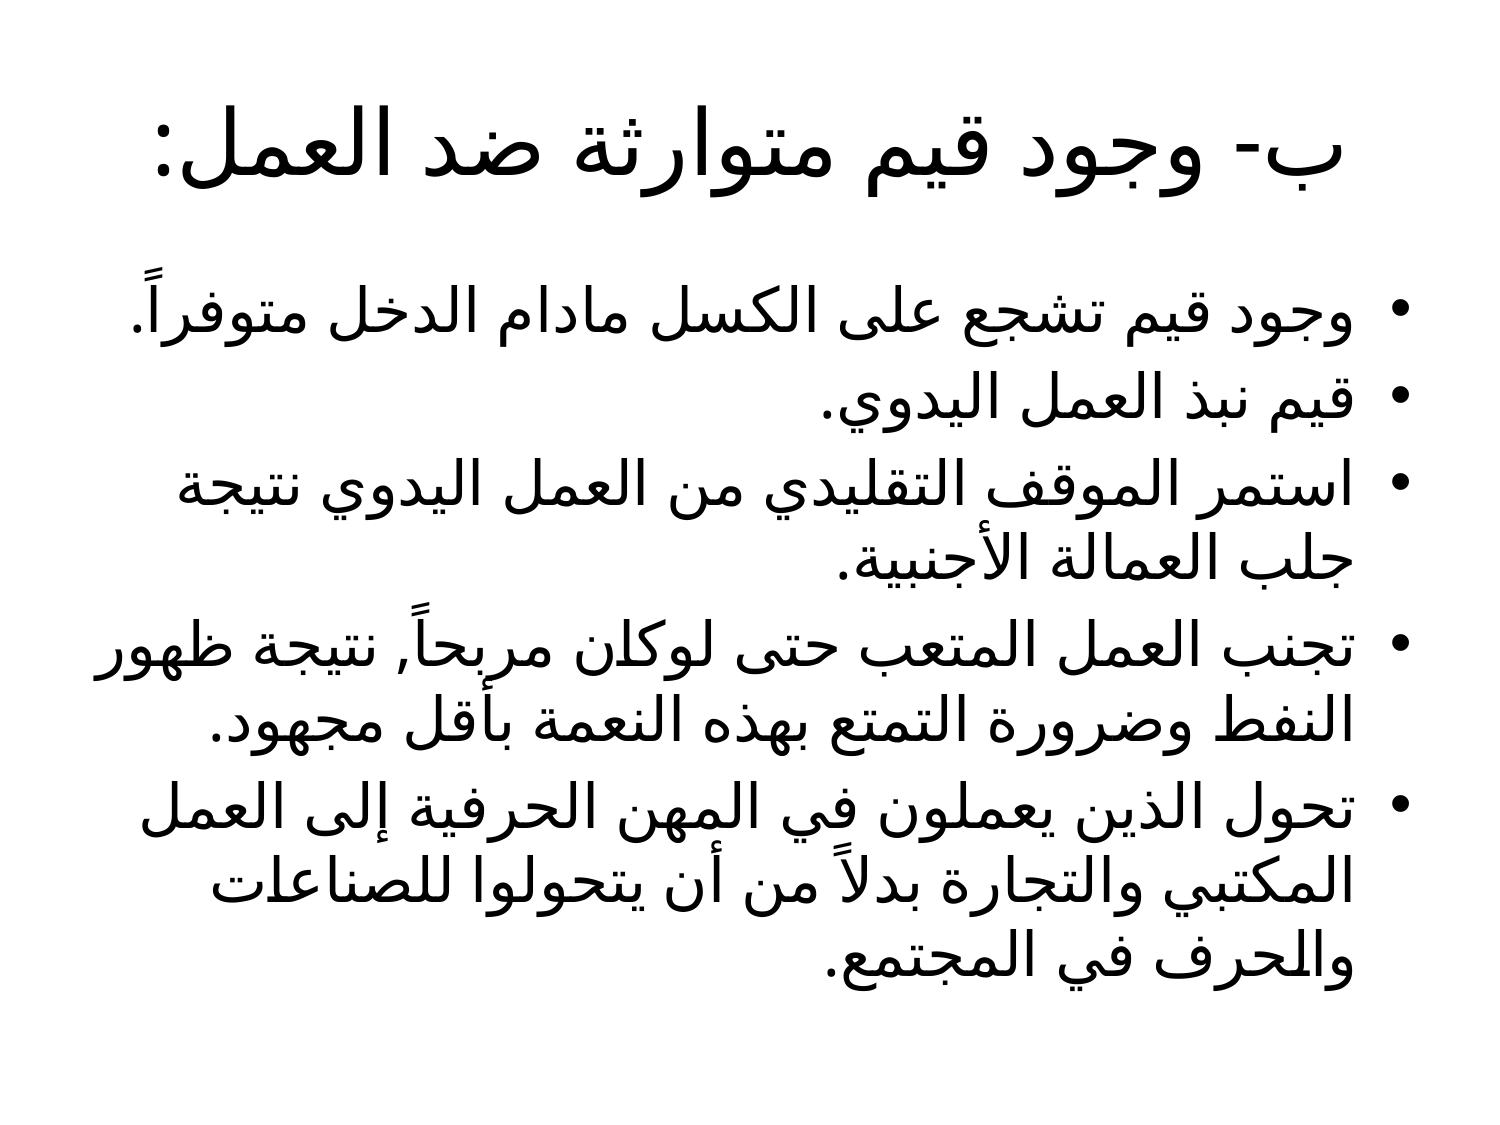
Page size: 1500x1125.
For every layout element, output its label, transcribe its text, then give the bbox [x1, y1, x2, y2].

title ب- وجود قيم متوارثة ضد العمل: [75, 45, 1425, 233]
list وجود قيم تشجع على الكسل مادام الدخل متوفراً. قيم نبذ العمل اليدوي. استمر الموقف التقليدي من العمل اليدوي نتيجة جلب العمالة الأجنبية. تجنب العمل المتعب حتى لوكان مربحاً, نتيجة ظهور النفط وضرورة التمتع بهذه النعمة بأقل مجهود. تحول الذين يعملون في المهن الحرفية إلى العمل المكتبي والتجارة بدلاً من أن يتحولوا للصناعات والحرف في المجتمع. [75, 262, 1425, 1005]
